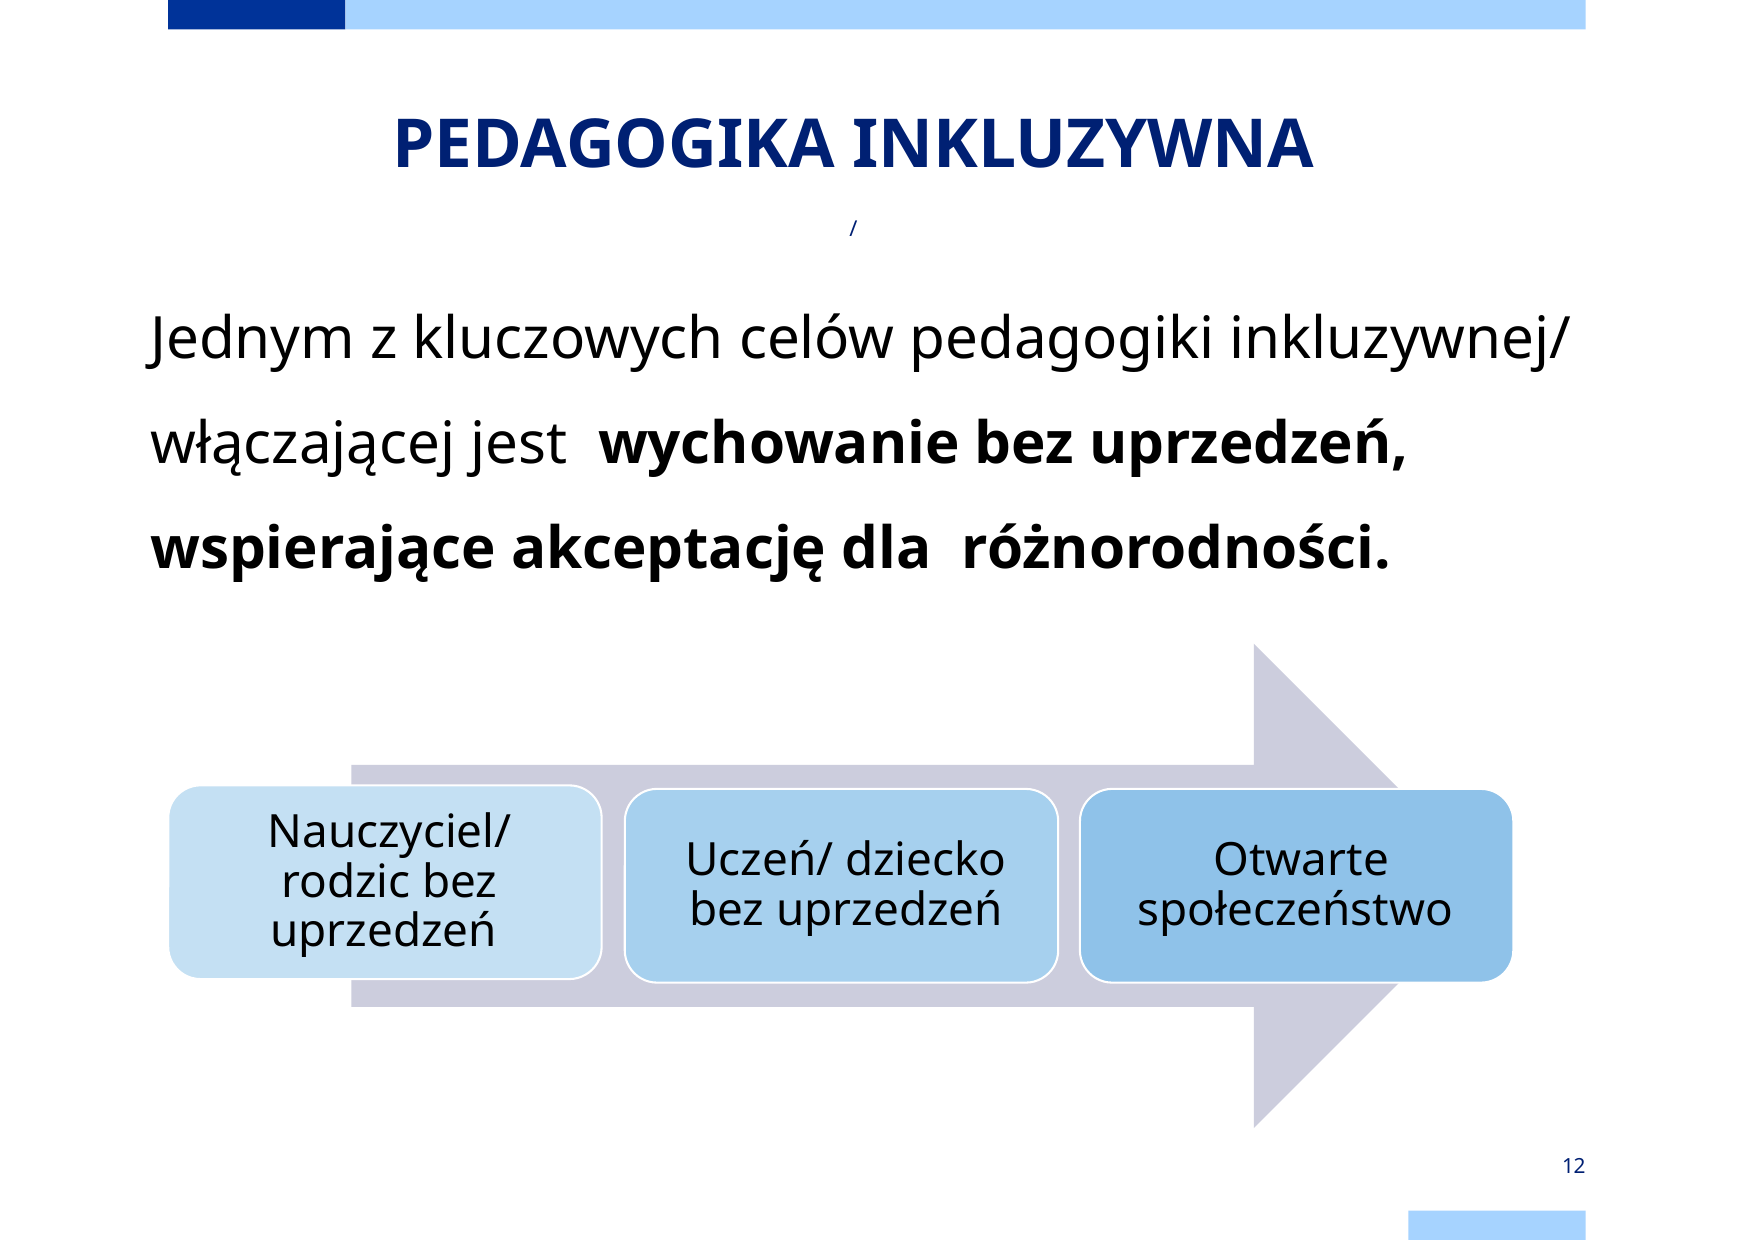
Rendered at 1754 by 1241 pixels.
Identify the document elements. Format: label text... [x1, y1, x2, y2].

list Jednym z kluczowych celów pedagogiki inkluzywnej/ włączającej jest wychowanie bez uprzedzeń, wspierające akceptację dla różnorodności. [132, 265, 1586, 1093]
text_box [168, 643, 1515, 1128]
slide_number 12 [1408, 1151, 1586, 1182]
title PEDAGOGIKA INKLUZYWNA / [97, 59, 1610, 243]
